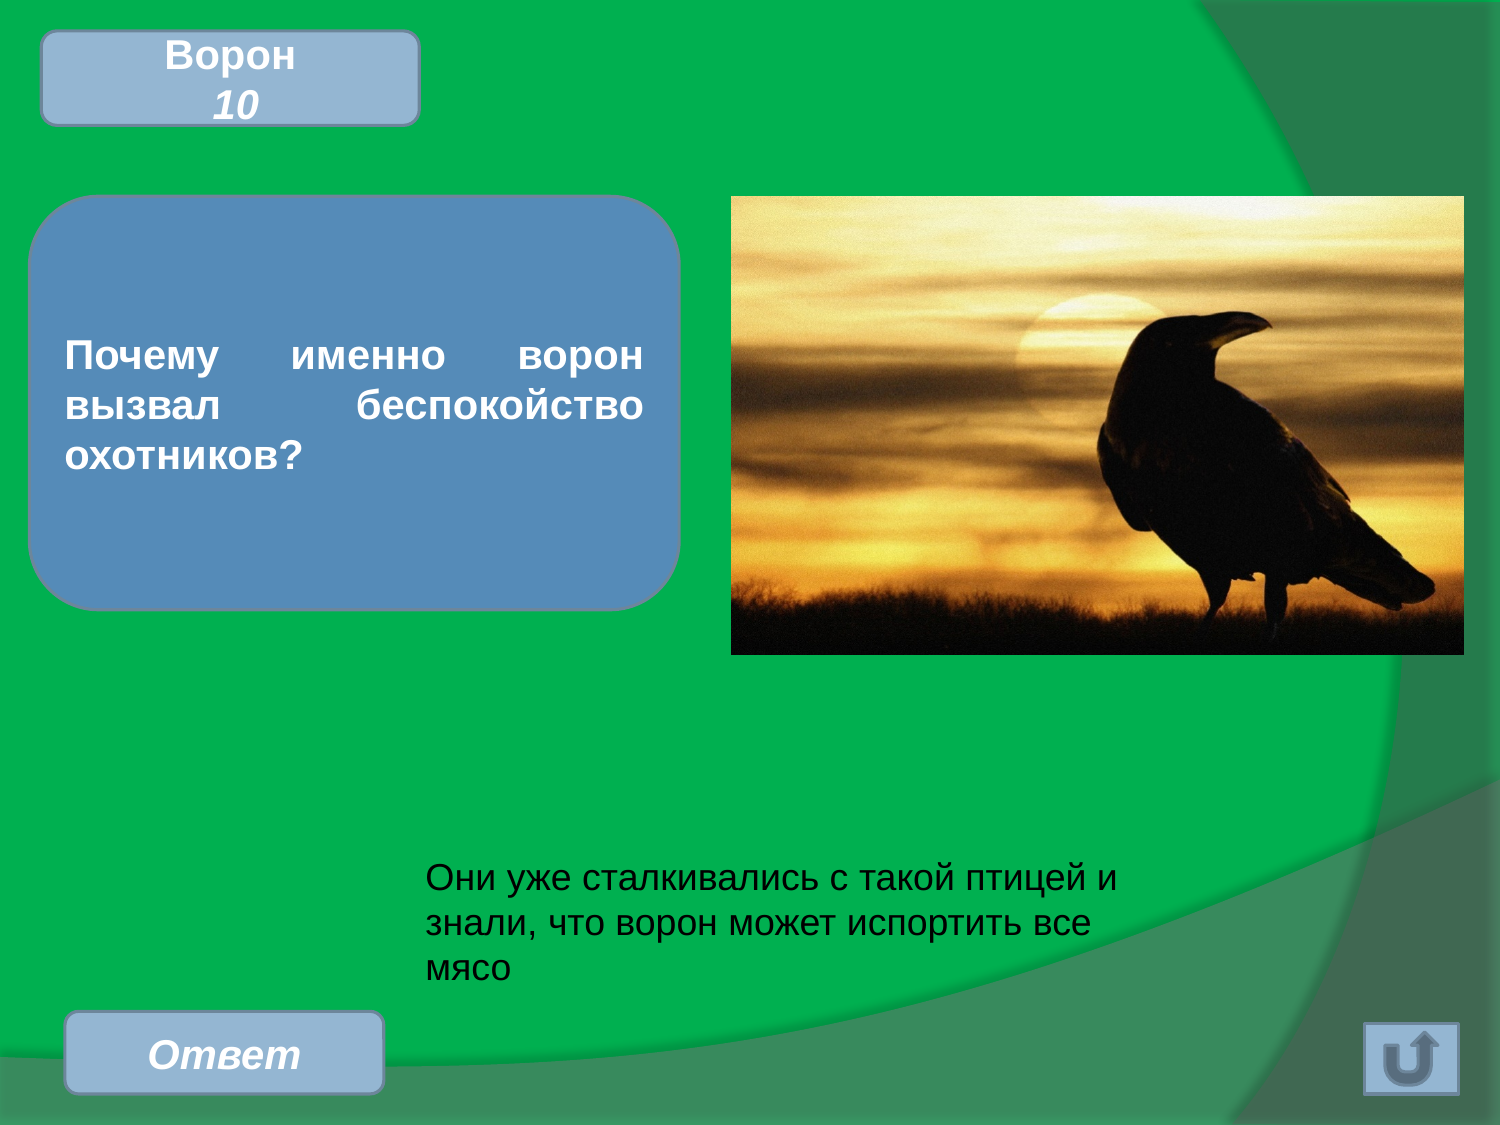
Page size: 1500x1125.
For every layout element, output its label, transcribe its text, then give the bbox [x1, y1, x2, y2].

text_box Почему именно ворон вызвал беспокойство охотников? [27, 194, 681, 612]
picture [731, 196, 1464, 655]
text_box [1363, 1022, 1460, 1096]
text_box Ответ [63, 1009, 386, 1096]
text_box Ворон 10 [39, 29, 421, 127]
text_box Они уже сталкивались с такой птицей и знали, что ворон может испортить все мясо [410, 846, 1161, 996]
